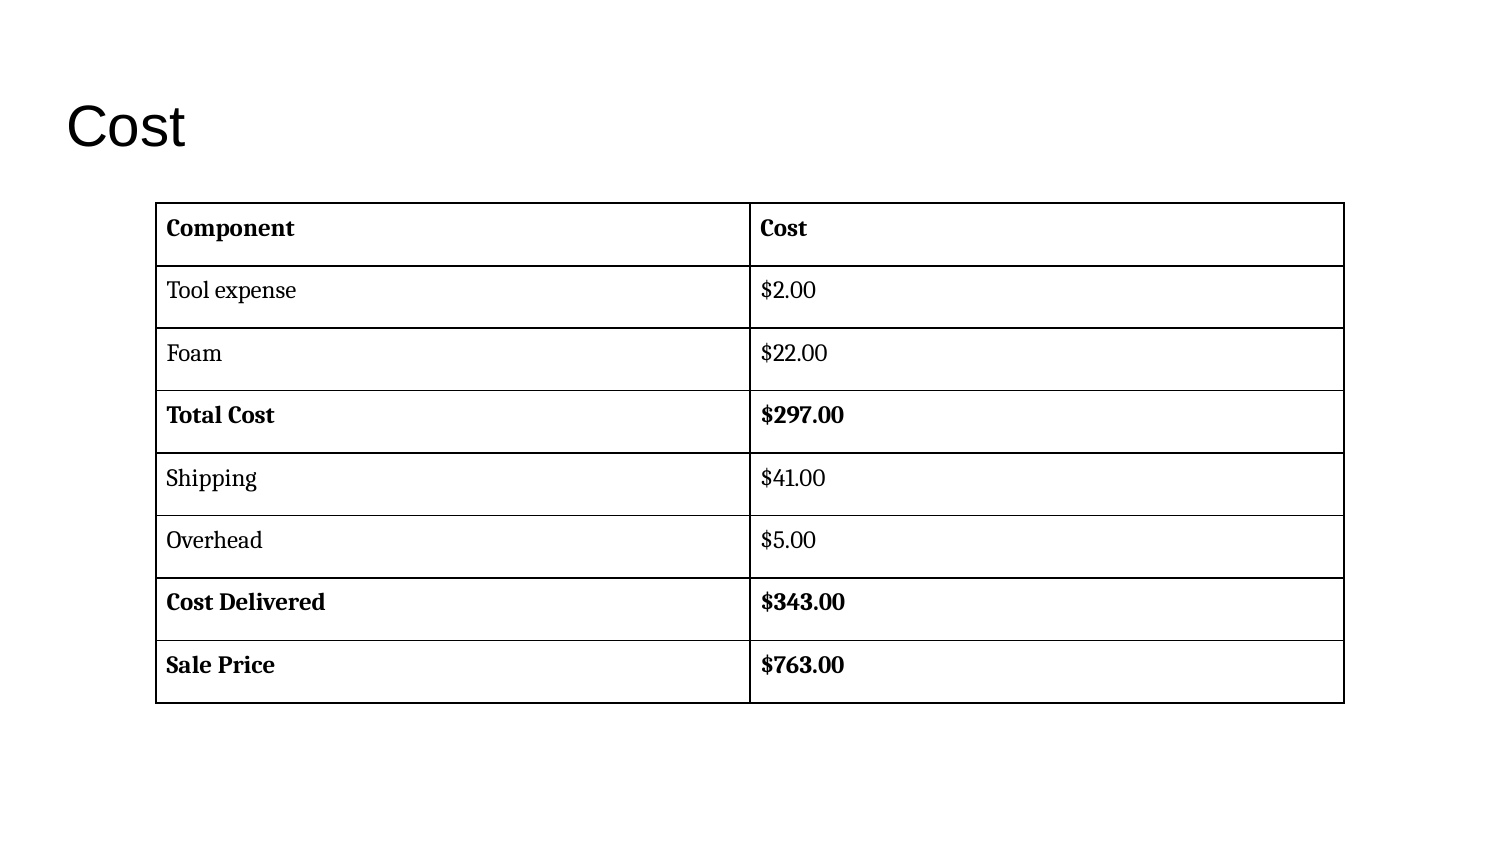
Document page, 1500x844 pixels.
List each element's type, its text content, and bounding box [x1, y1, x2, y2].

table_cell $297.00 [751, 391, 1343, 452]
title Cost [51, 72, 1449, 167]
table_cell Cost Delivered [157, 579, 749, 640]
table_cell $41.00 [751, 454, 1343, 515]
table_cell Sale Price [157, 641, 749, 702]
table_header Component [157, 204, 749, 265]
table_cell $5.00 [751, 516, 1343, 577]
table_cell $22.00 [751, 329, 1343, 390]
table_cell $343.00 [751, 579, 1343, 640]
table_cell Total Cost [157, 391, 749, 452]
table_cell Shipping [157, 454, 749, 515]
table_header Cost [751, 204, 1343, 265]
table_cell $2.00 [751, 267, 1343, 327]
table_cell Overhead [157, 516, 749, 577]
table_cell Foam [157, 329, 749, 390]
table_cell Tool expense [157, 267, 749, 327]
table_cell $763.00 [751, 641, 1343, 702]
